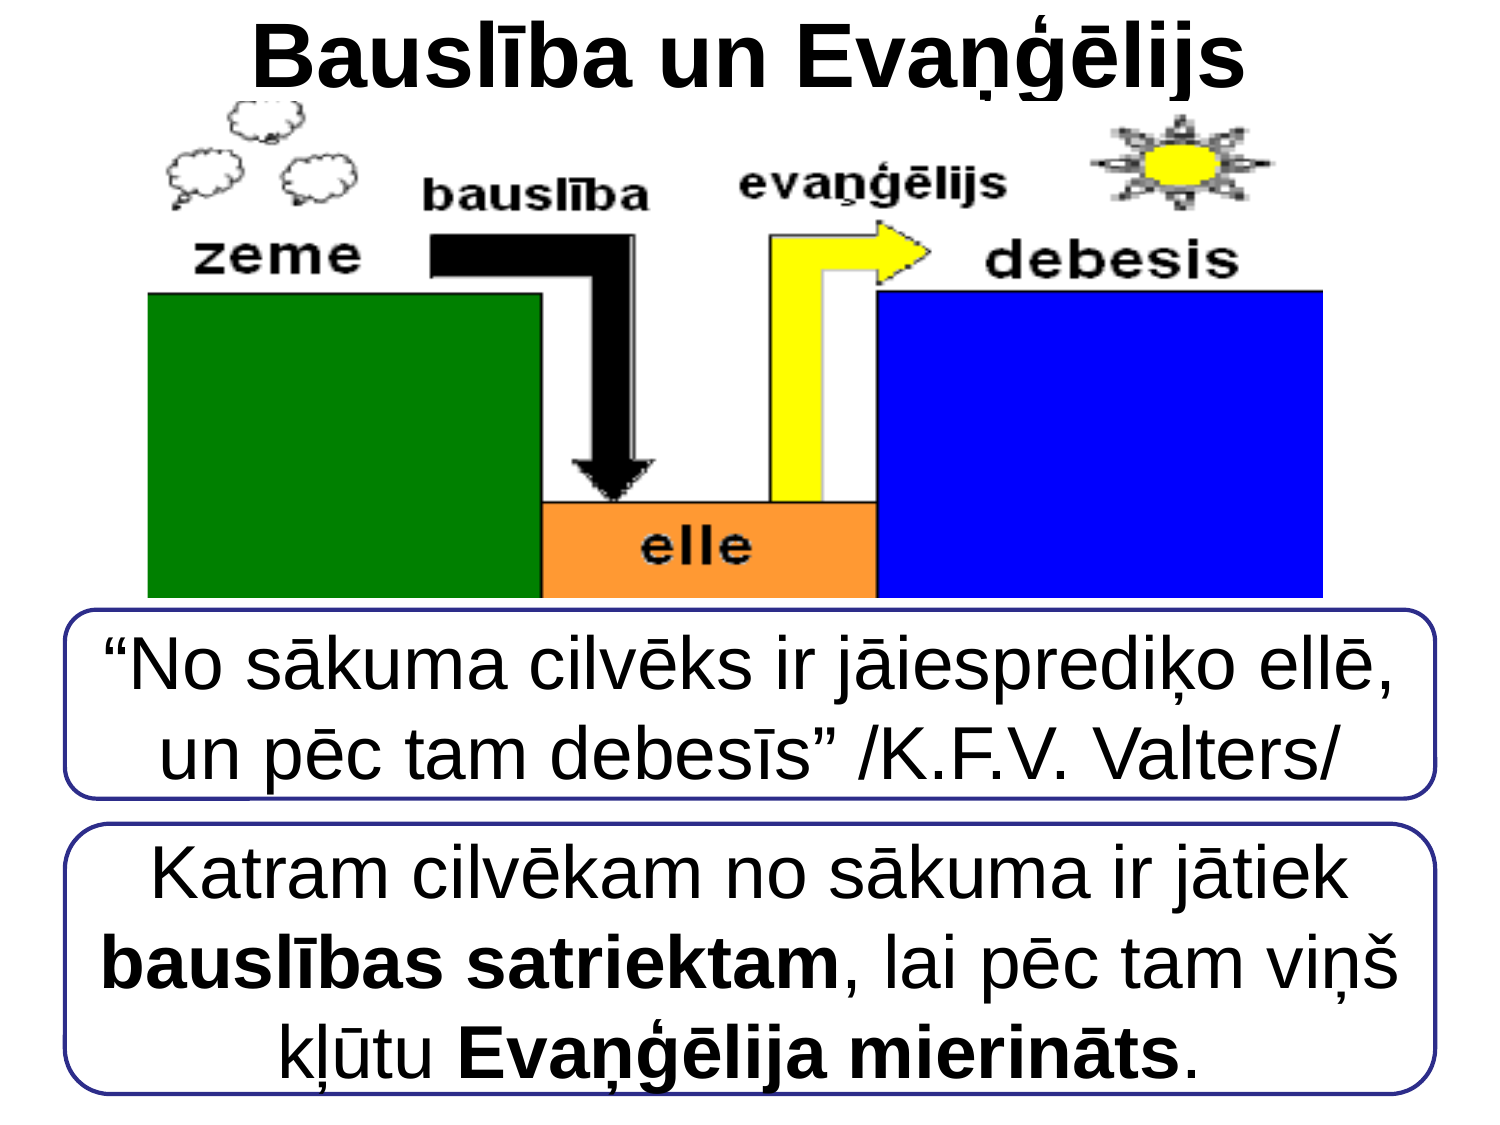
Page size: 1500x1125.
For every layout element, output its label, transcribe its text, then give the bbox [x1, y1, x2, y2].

text_box “No sākuma cilvēks ir jāiesprediķo ellē, un pēc tam debesīs” /K.F.V. Valters/ [62, 607, 1438, 801]
picture [147, 101, 1324, 599]
title Bauslība un Evaņģēlijs [0, 0, 1500, 103]
text_box Katram cilvēkam no sākuma ir jātiek bauslības satriektam, lai pēc tam viņš kļūtu Evaņģēlija mierināts. [62, 821, 1438, 1097]
slide_number 4 [1074, 1081, 1426, 1103]
